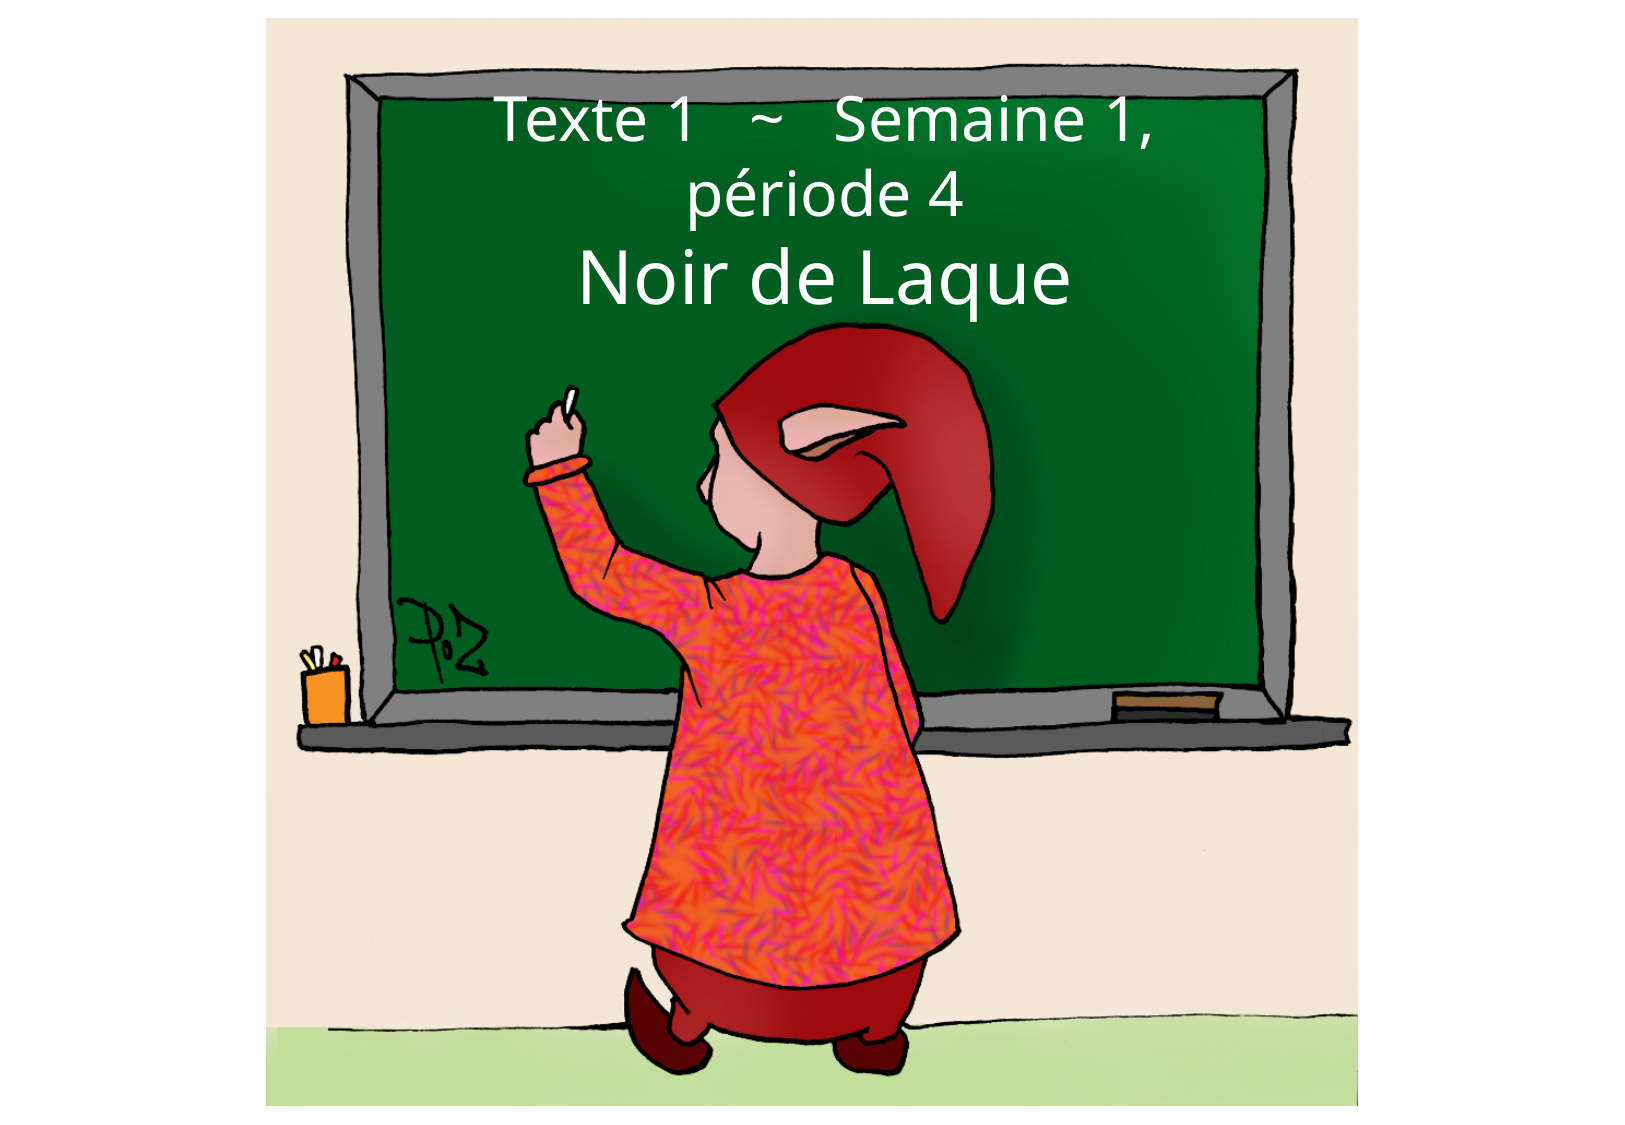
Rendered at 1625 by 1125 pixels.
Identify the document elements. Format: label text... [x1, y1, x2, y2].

picture [266, 18, 1358, 1106]
text_box Texte 1 ~ Semaine 1, période 4 Noir de Laque [377, 101, 1273, 297]
